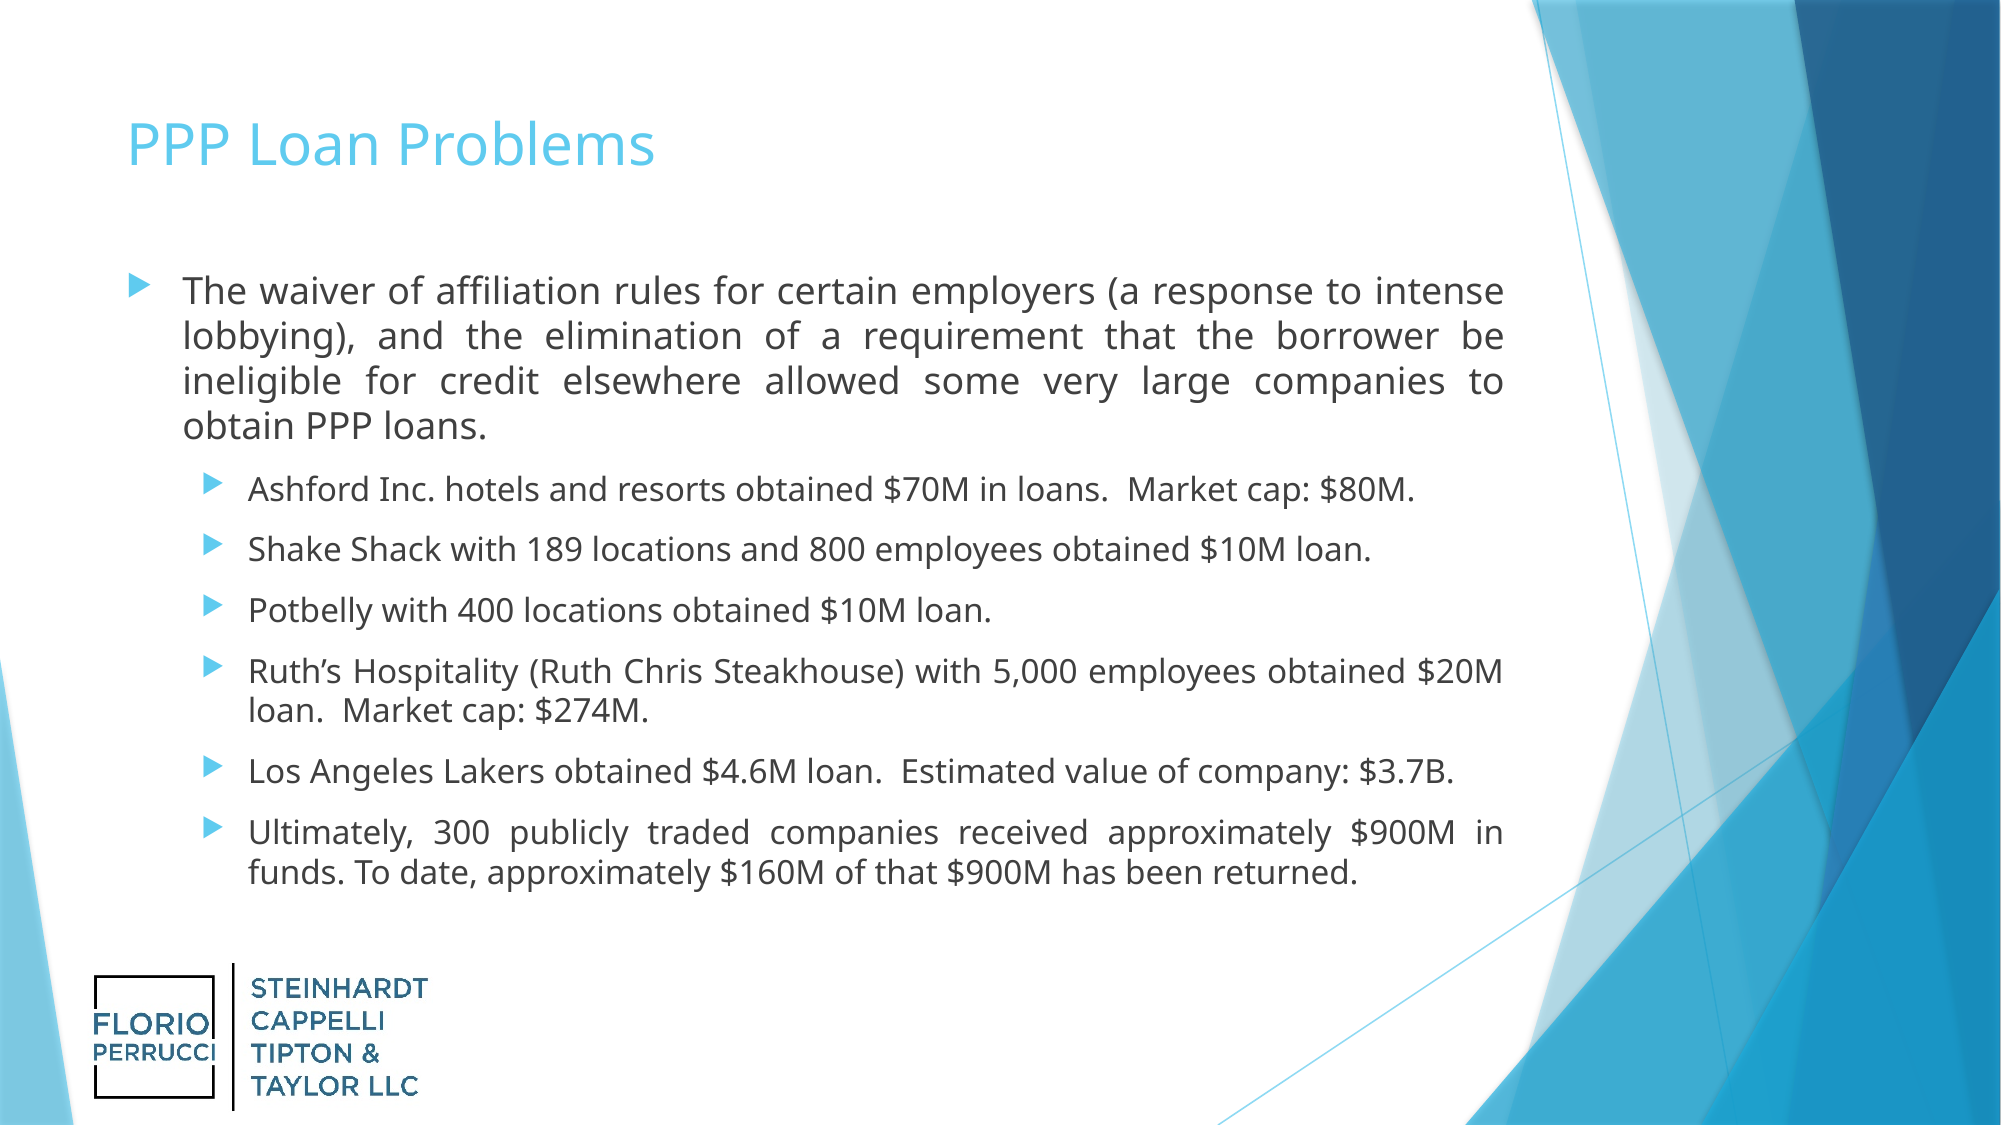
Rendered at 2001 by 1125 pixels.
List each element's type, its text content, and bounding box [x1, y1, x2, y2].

picture [87, 961, 505, 1114]
title PPP Loan Problems [111, 99, 1522, 193]
list The waiver of affiliation rules for certain employers (a response to intense lobbying), and the elimination of a requirement that the borrower be ineligible for credit elsewhere allowed some very large companies to obtain PPP loans. Ashford Inc. hotels and resorts obtained $70M in loans. Market cap: $80M. Shake Shack with 189 locations and 800 employees obtained $10M loan. Potbelly with 400 locations obtained $10M loan. Ruth’s Hospitality (Ruth Chris Steakhouse) with 5,000 employees obtained $20M loan. Market cap: $274M. Los Angeles Lakers obtained $4.6M loan. Estimated value of company: $3.7B. Ultimately, 300 publicly traded companies received approximately $900M in funds. To date, approximately $160M of that $900M has been returned. [111, 193, 1522, 963]
